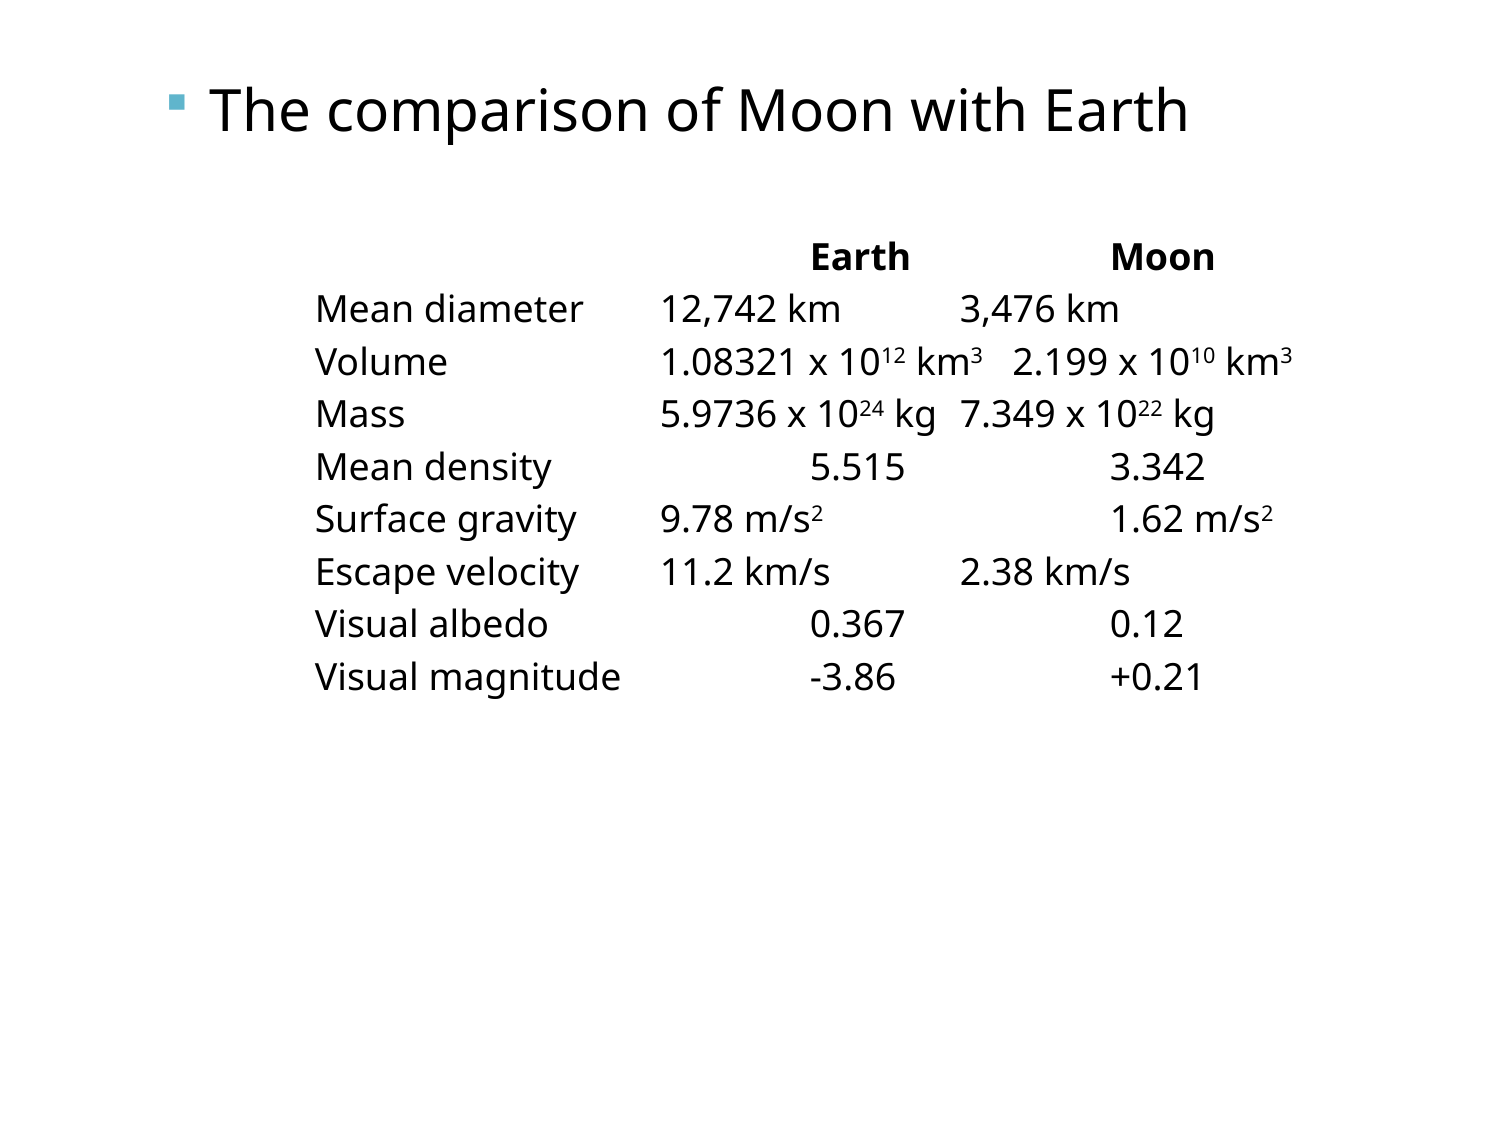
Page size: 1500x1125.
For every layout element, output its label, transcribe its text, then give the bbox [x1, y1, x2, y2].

text_box The comparison of Moon with Earth Earth Moon Mean diameter 12,742 km 3,476 km Volume 1.08321 x 1012 km3 2.199 x 1010 km3 Mass 5.9736 x 1024 kg 7.349 x 1022 kg Mean density 5.515 3.342 Surface gravity 9.78 m/s2 1.62 m/s2 Escape velocity 11.2 km/s 2.38 km/s Visual albedo 0.367 0.12 Visual magnitude -3.86 +0.21 [74, 66, 1425, 1071]
